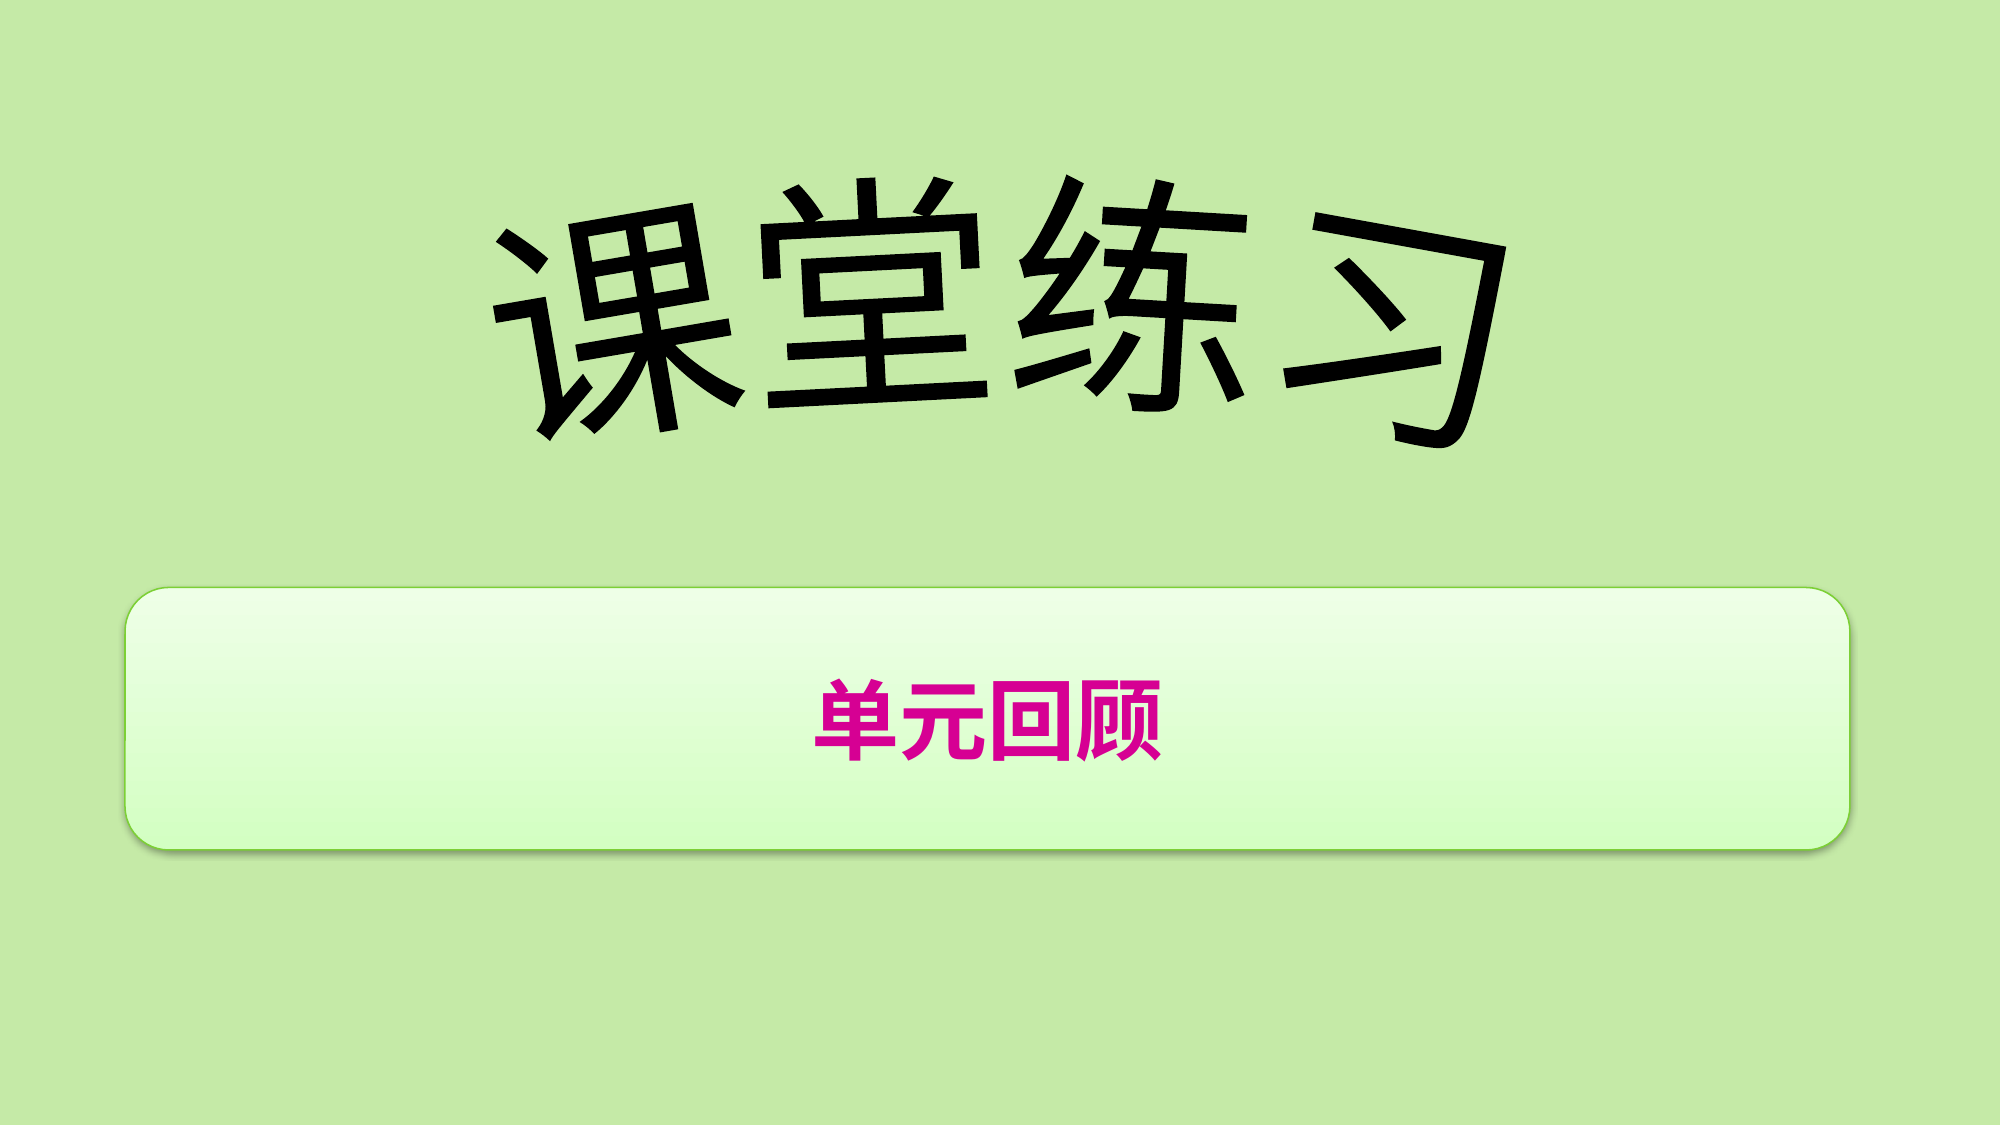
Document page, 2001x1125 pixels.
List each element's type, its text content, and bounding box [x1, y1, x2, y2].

text_box 单元回顾 [124, 586, 1851, 851]
